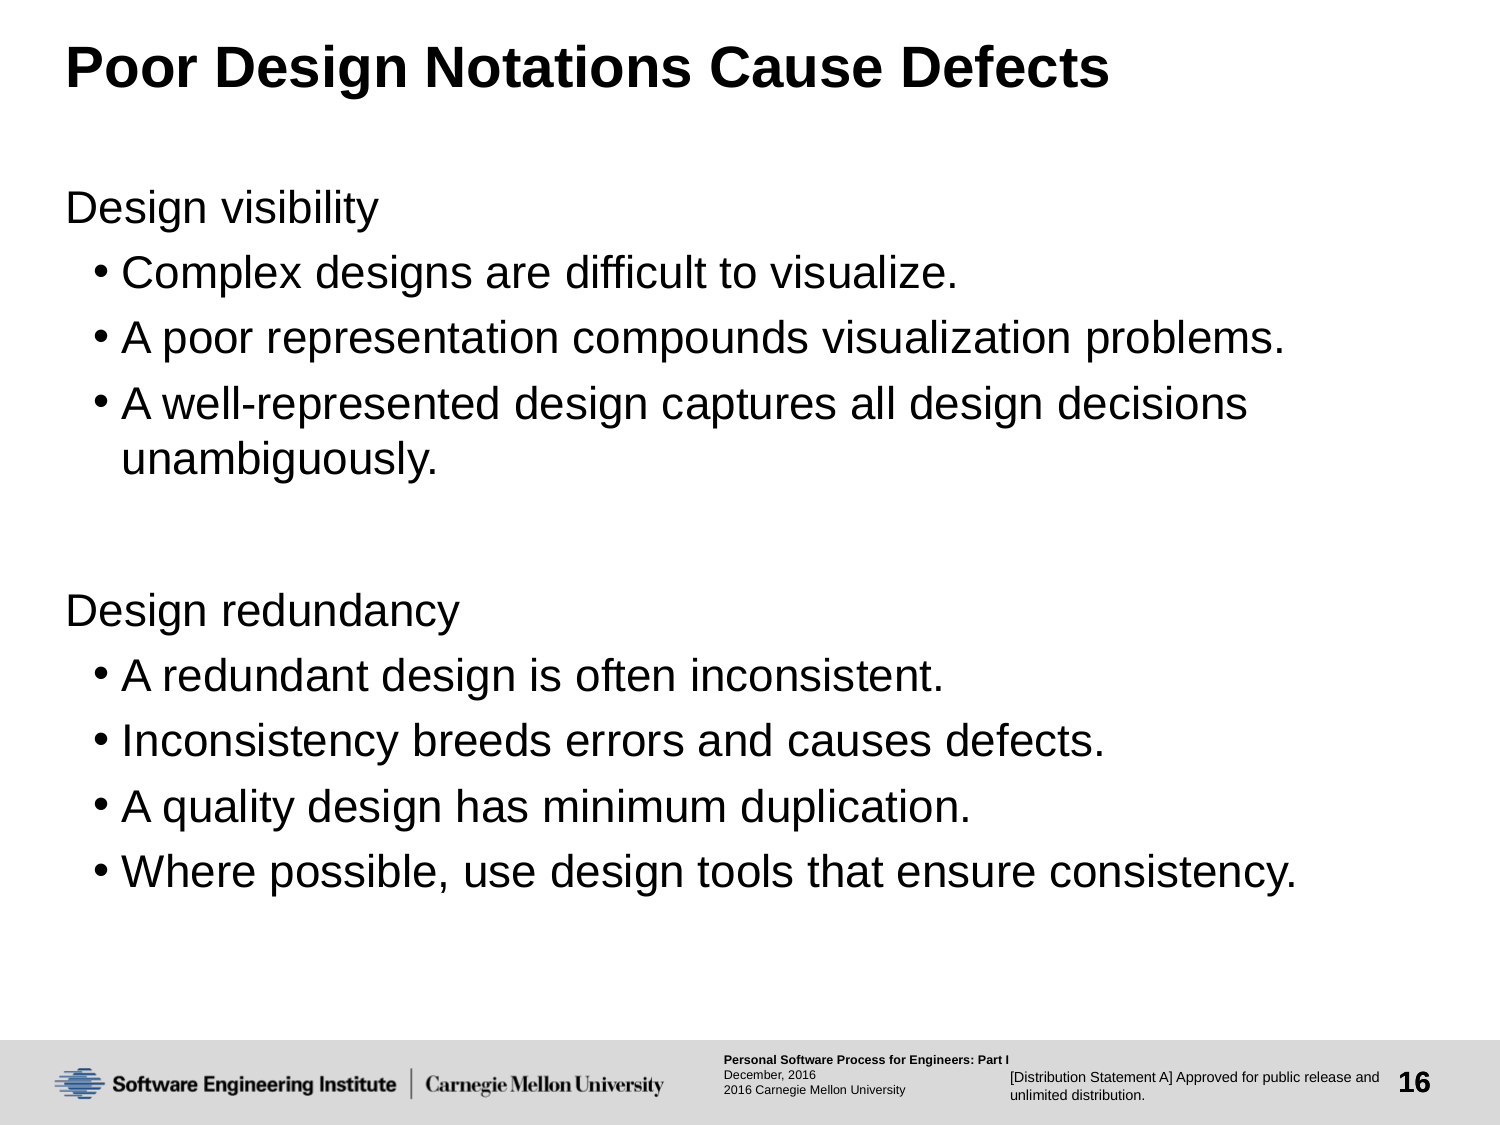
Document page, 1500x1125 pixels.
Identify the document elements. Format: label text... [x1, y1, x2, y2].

title Poor Design Notations Cause Defects [65, 37, 1313, 148]
list Design visibility Complex designs are difficult to visualize. A poor representation compounds visualization problems. A well-represented design captures all design decisions unambiguously. Design redundancy A redundant design is often inconsistent. Inconsistency breeds errors and causes defects. A quality design has minimum duplication. Where possible, use design tools that ensure consistency. [65, 177, 1431, 1000]
picture [46, 1061, 673, 1104]
